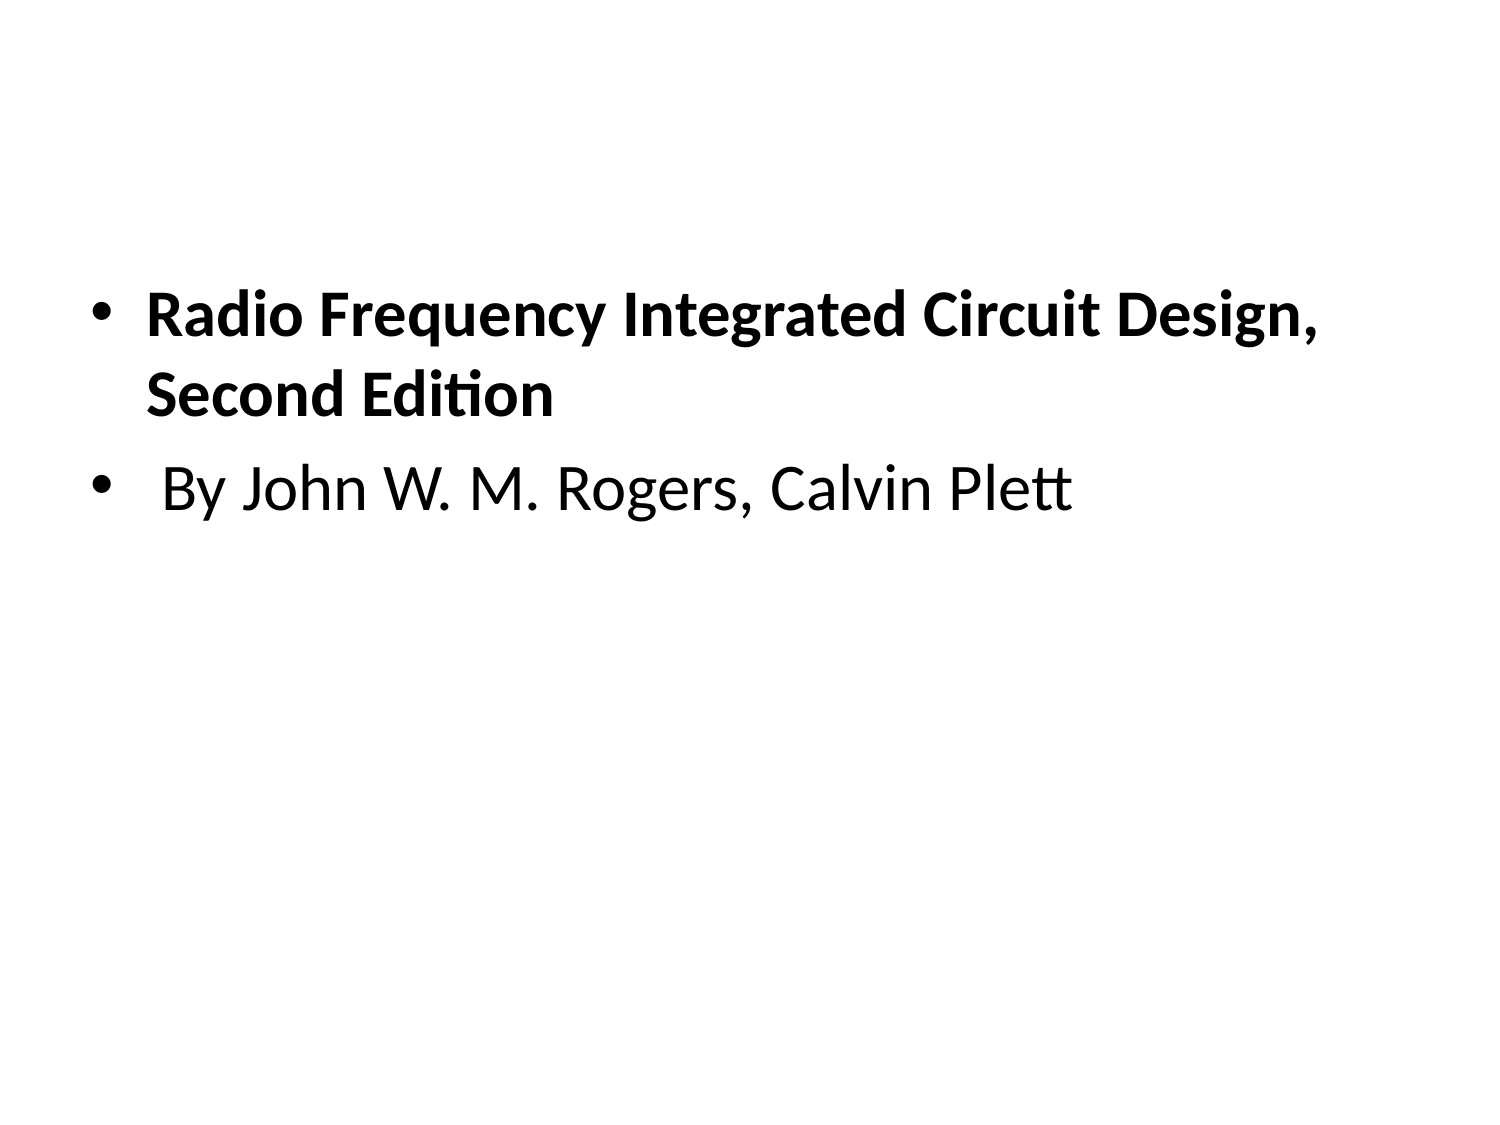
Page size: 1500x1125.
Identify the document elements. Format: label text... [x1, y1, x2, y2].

list Radio Frequency Integrated Circuit Design, Second Edition By John W. M. Rogers, Calvin Plett [75, 262, 1425, 1005]
